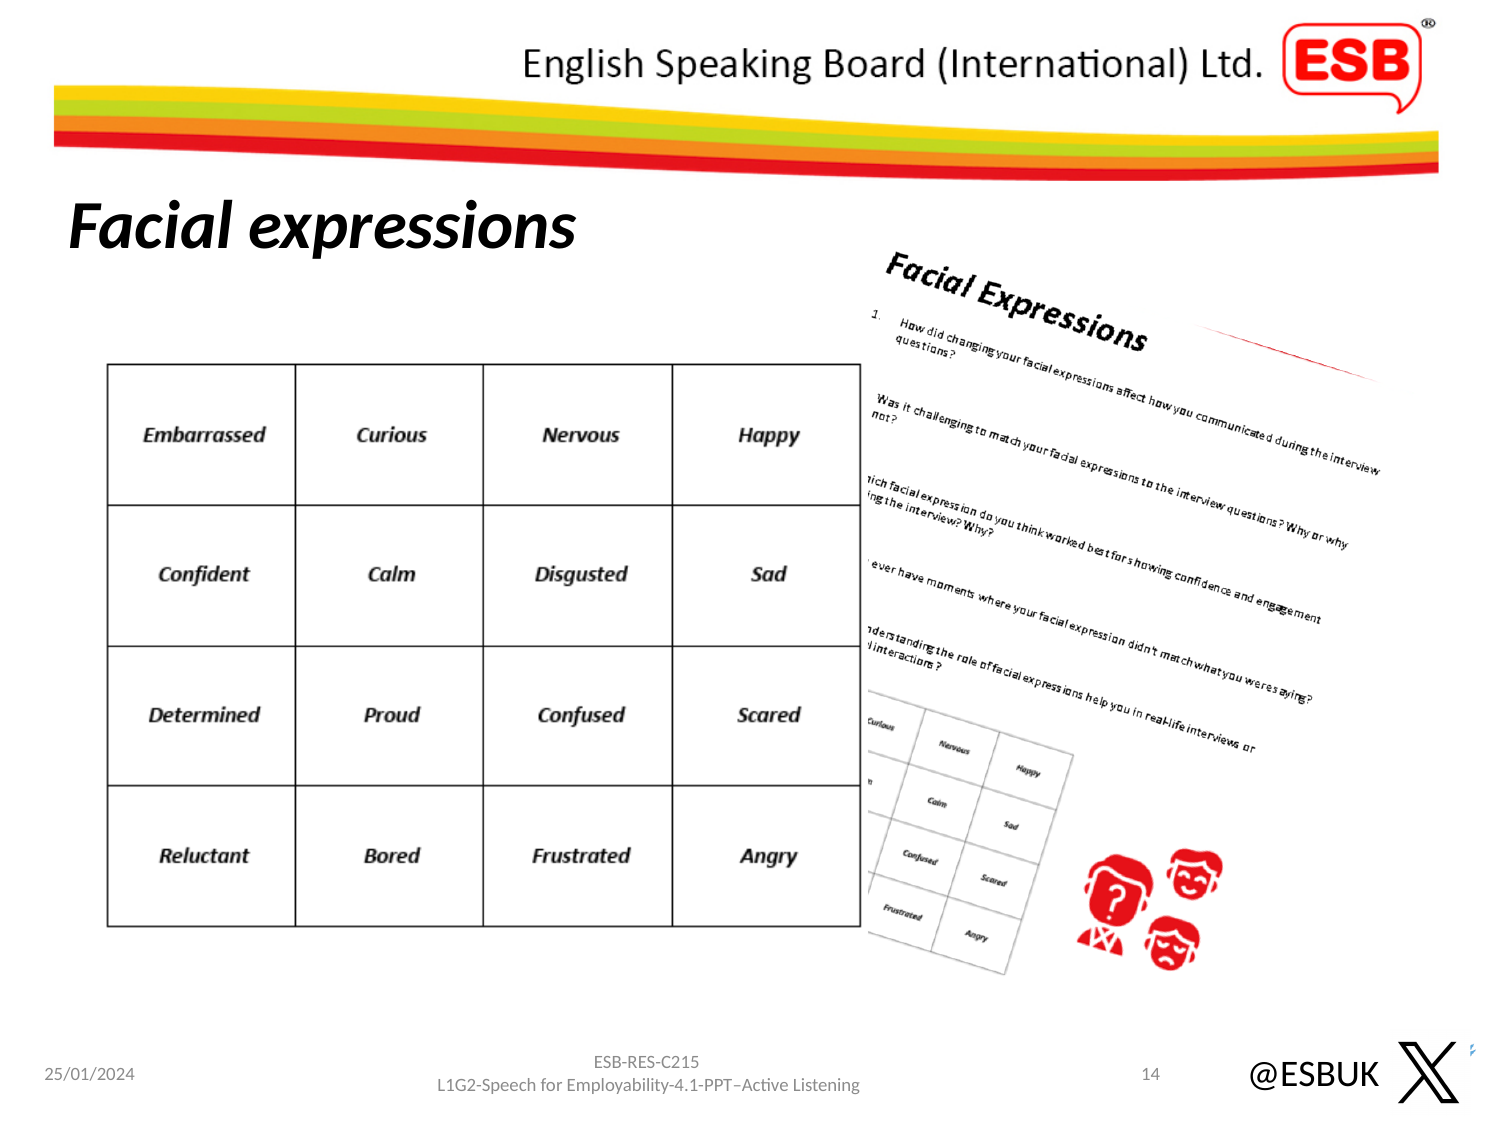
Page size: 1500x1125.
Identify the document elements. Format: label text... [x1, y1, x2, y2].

picture [101, 264, 1433, 1070]
picture [0, 0, 1500, 189]
footer ESB-RES-C215 L1G2-Speech for Employability-4.1-PPT–Active Listening [395, 1042, 902, 1103]
picture [1390, 1029, 1476, 1116]
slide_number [29, 1042, 367, 1103]
title Facial expressions [53, 179, 1347, 274]
slide_number 14 [930, 1042, 1176, 1103]
